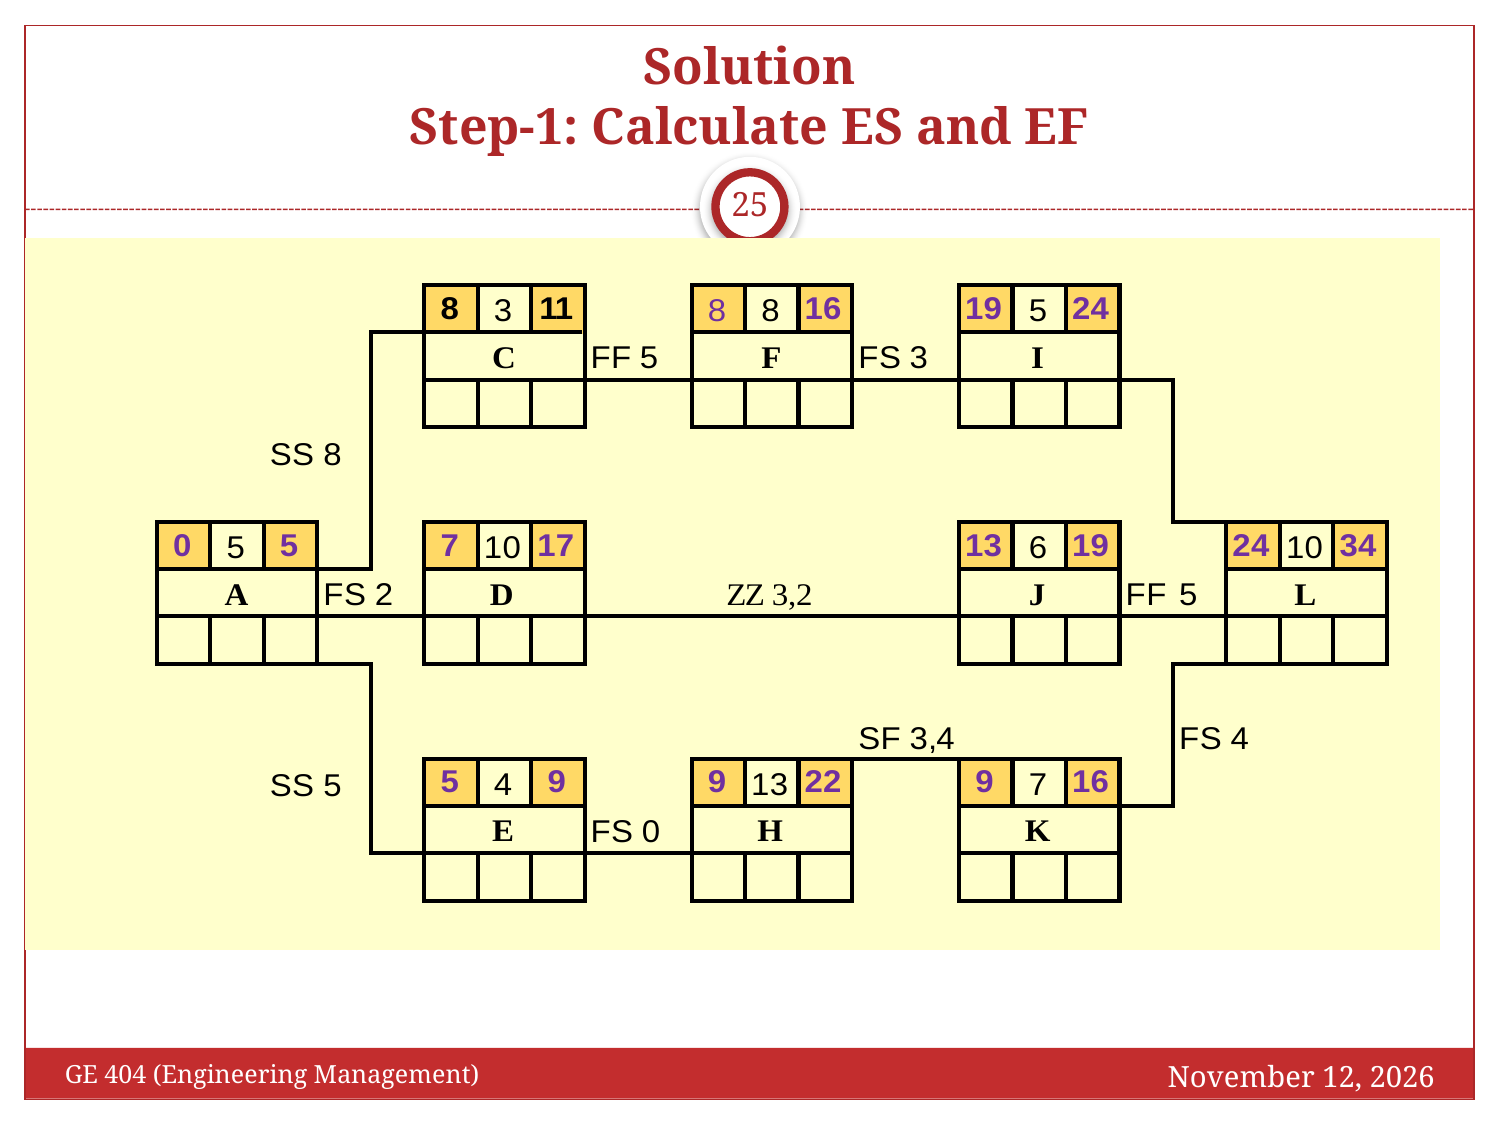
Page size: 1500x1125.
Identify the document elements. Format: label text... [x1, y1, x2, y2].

title Solution Step-1: Calculate ES and EF [49, 37, 1450, 162]
footer GE 404 (Engineering Management) [50, 1051, 638, 1112]
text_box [24, 237, 1441, 951]
slide_number 25 [712, 169, 788, 234]
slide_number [950, 1050, 1450, 1111]
